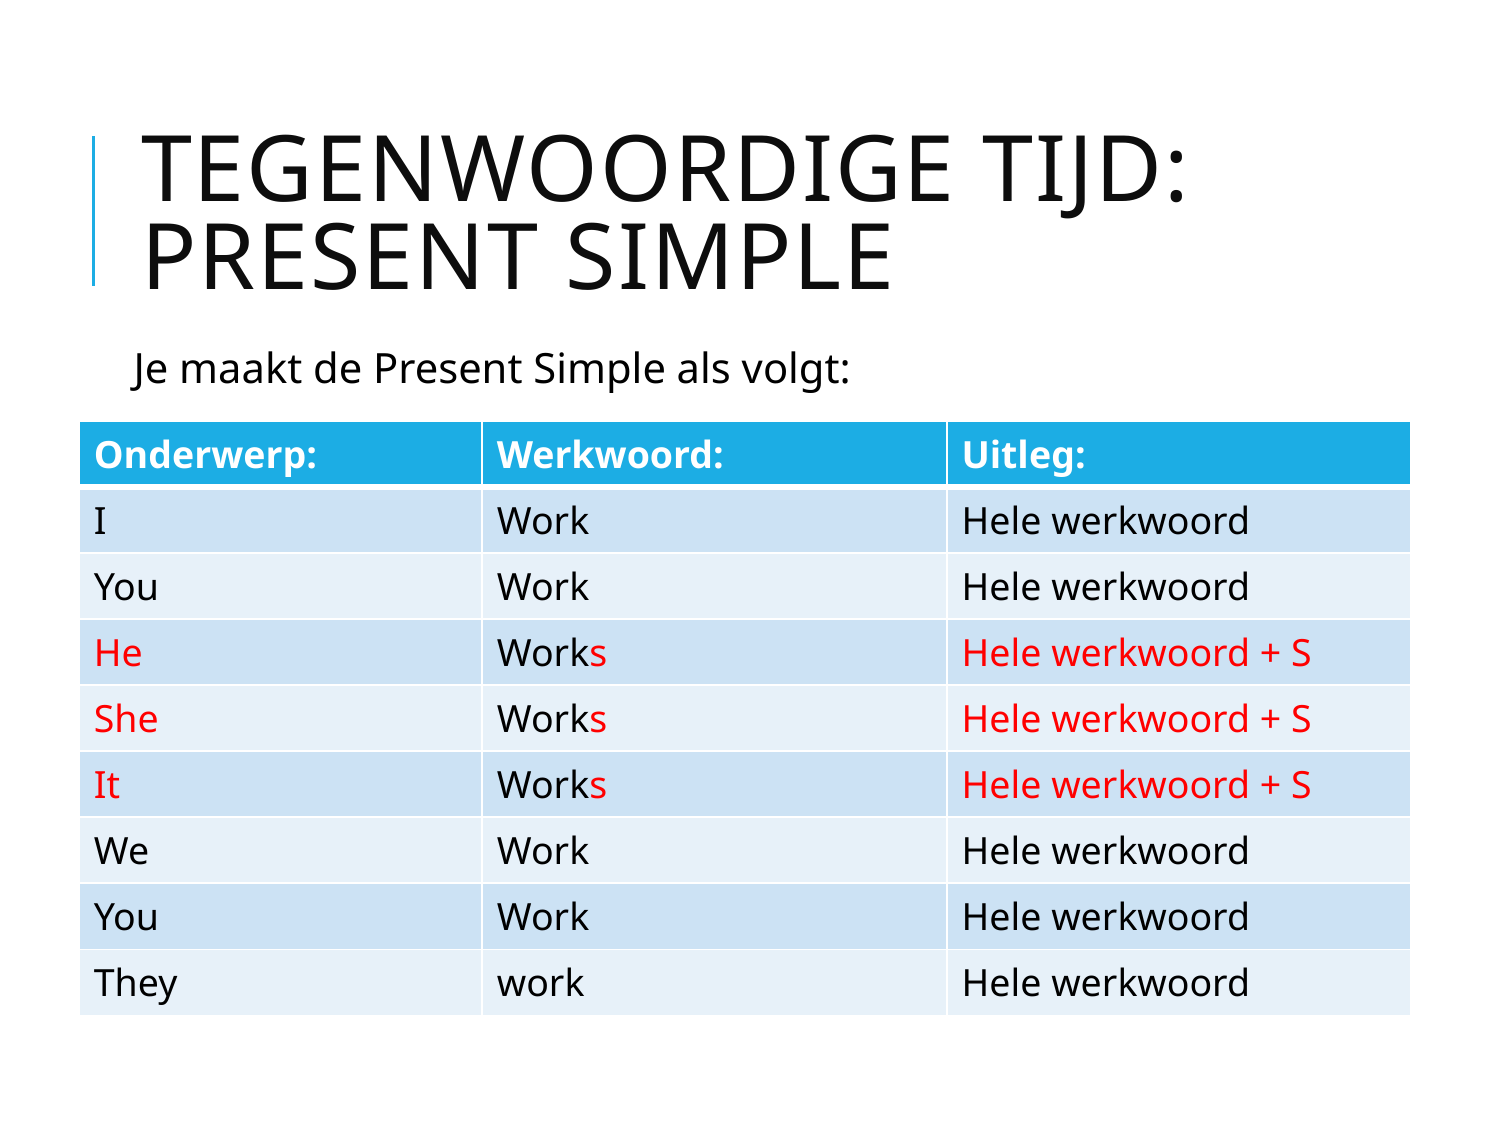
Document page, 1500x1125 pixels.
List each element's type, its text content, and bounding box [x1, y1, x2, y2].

table_cell Work [483, 818, 946, 882]
table_cell Work [483, 884, 946, 949]
table_cell Works [483, 686, 946, 750]
table_cell Hele werkwoord [948, 818, 1410, 882]
table_cell Hele werkwoord + S [948, 620, 1410, 684]
table_cell Work [483, 490, 946, 552]
table_cell work [483, 950, 946, 1015]
list Je maakt de Present Simple als volgt: [126, 339, 1322, 420]
table_cell Hele werkwoord [948, 950, 1410, 1015]
table_cell Works [483, 620, 946, 684]
table_cell It [80, 752, 481, 816]
table_header Uitleg: [948, 422, 1410, 484]
table_cell Hele werkwoord + S [948, 686, 1410, 750]
title Tegenwoordige tijd: PRESENT SIMPLE [126, 96, 1322, 339]
table_cell I [80, 490, 481, 552]
table_cell Hele werkwoord [948, 554, 1410, 618]
table_header Onderwerp: [80, 422, 481, 484]
table_cell Work [483, 554, 946, 618]
table_cell We [80, 818, 481, 882]
table_cell Works [483, 752, 946, 816]
table_header Werkwoord: [483, 422, 946, 484]
table_cell She [80, 686, 481, 750]
table_cell Hele werkwoord + S [948, 752, 1410, 816]
table_cell He [80, 620, 481, 684]
table_cell Hele werkwoord [948, 490, 1410, 552]
table_cell Hele werkwoord [948, 884, 1410, 949]
table_cell You [80, 884, 481, 949]
table_cell You [80, 554, 481, 618]
table_cell They [80, 950, 481, 1015]
